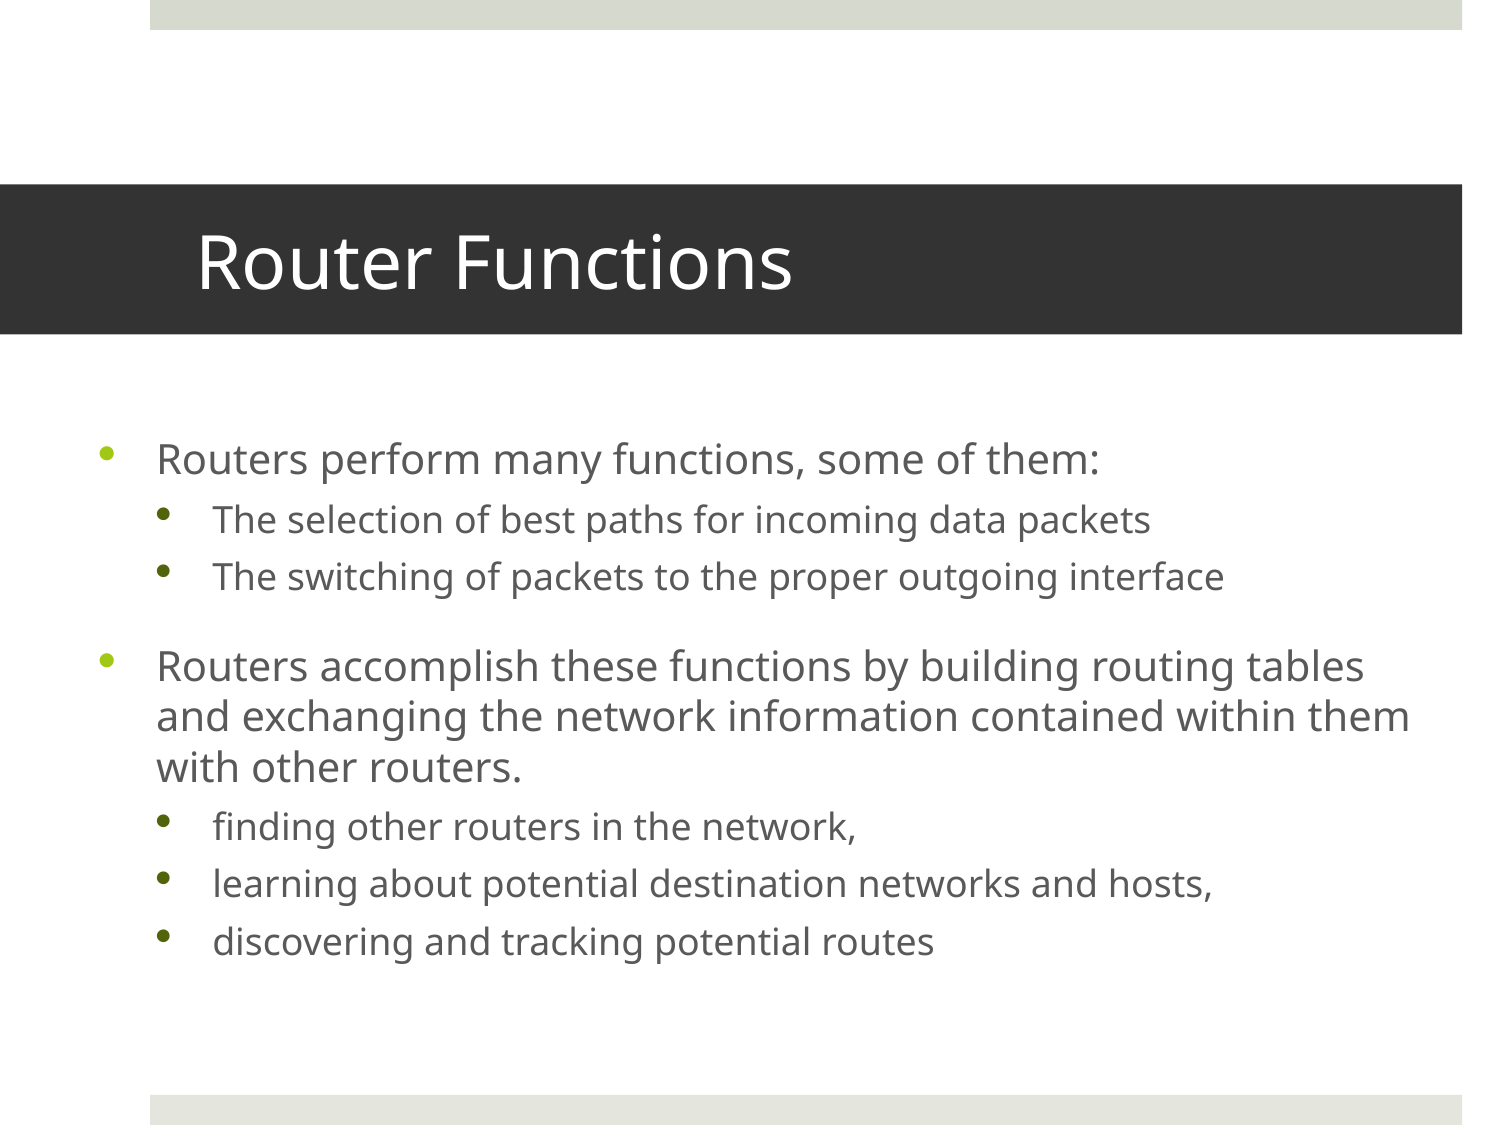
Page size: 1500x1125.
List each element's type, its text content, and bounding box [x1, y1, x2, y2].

list Routers perform many functions, some of them: The selection of best paths for incoming data packets The switching of packets to the proper outgoing interface Routers accomplish these functions by building routing tables and exchanging the network information contained within them with other routers. finding other routers in the network, learning about potential destination networks and hosts, discovering and tracking potential routes [84, 425, 1432, 1067]
title Router Functions [0, 184, 1463, 335]
